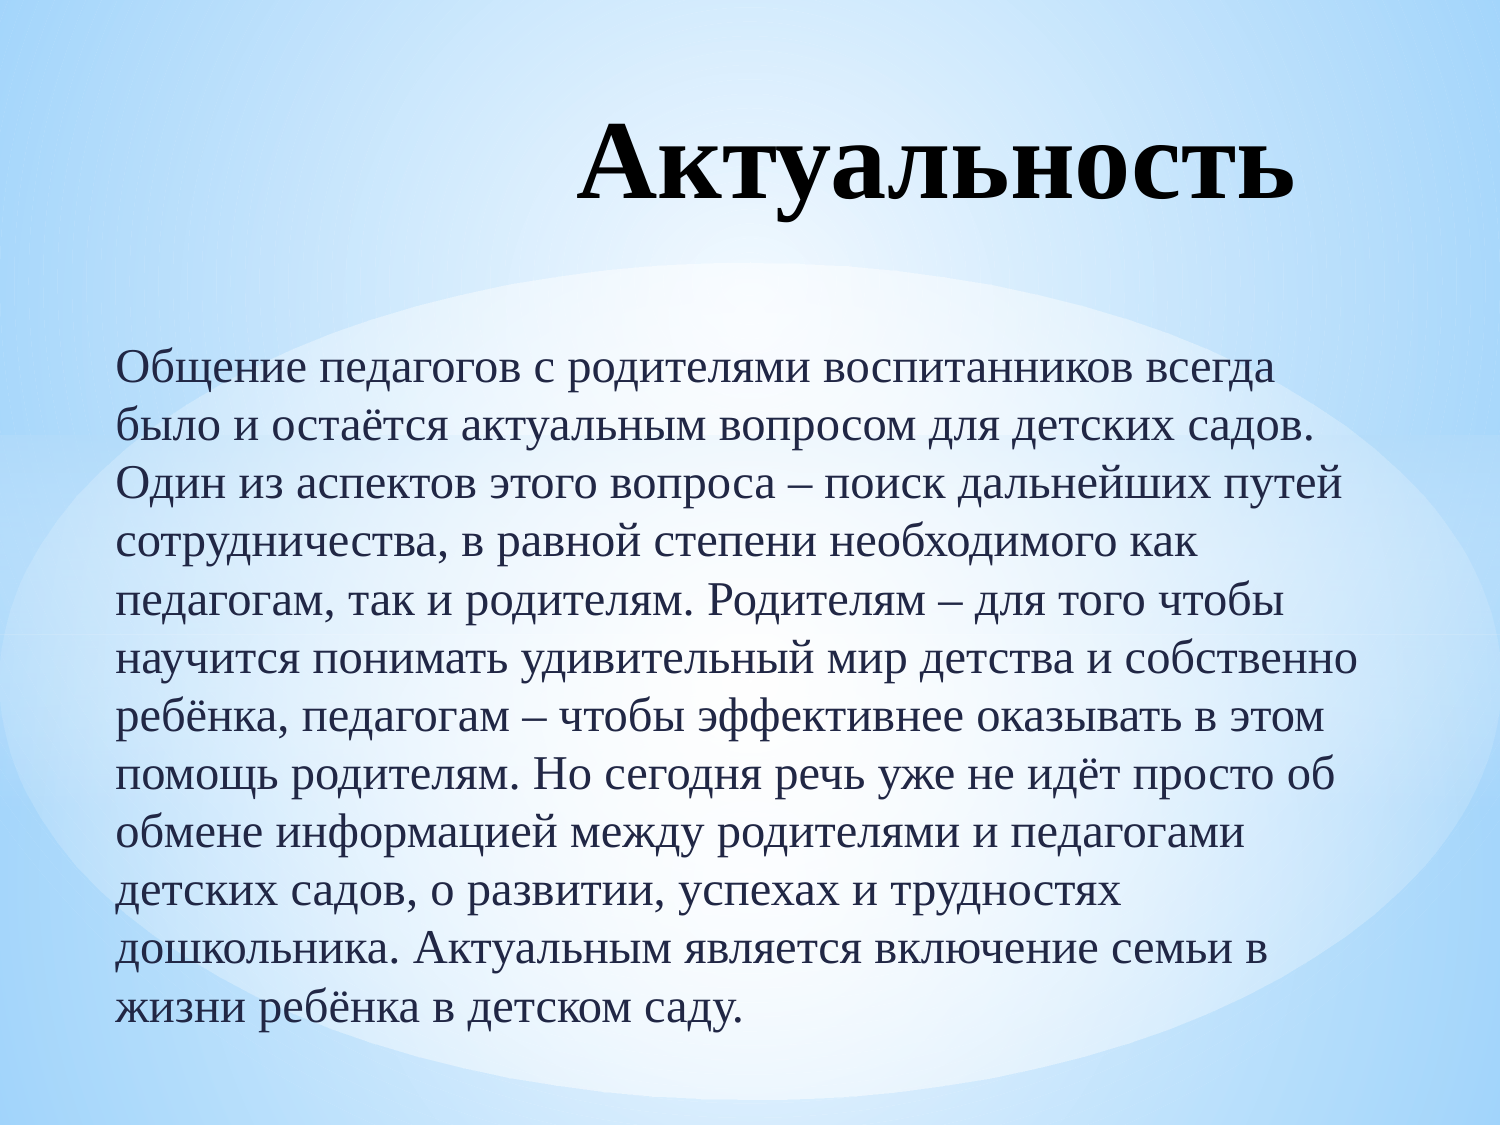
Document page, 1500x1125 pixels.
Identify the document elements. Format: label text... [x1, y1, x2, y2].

title Актуальность [134, 78, 1312, 268]
subtitle Общение педагогов с родителями воспитанников всегда было и остаётся актуальным вопросом для детских садов. Один из аспектов этого вопроса – поиск дальнейших путей сотрудничества, в равной степени необходимого как педагогам, так и родителям. Родителям – для того чтобы научится понимать удивительный мир детства и собственно ребёнка, педагогам – чтобы эффективнее оказывать в этом помощь родителям. Но сегодня речь уже не идёт просто об обмене информацией между родителями и педагогами детских садов, о развитии, успехах и трудностях дошкольника. Актуальным является включение семьи в жизни ребёнка в детском саду. [100, 326, 1388, 1047]
